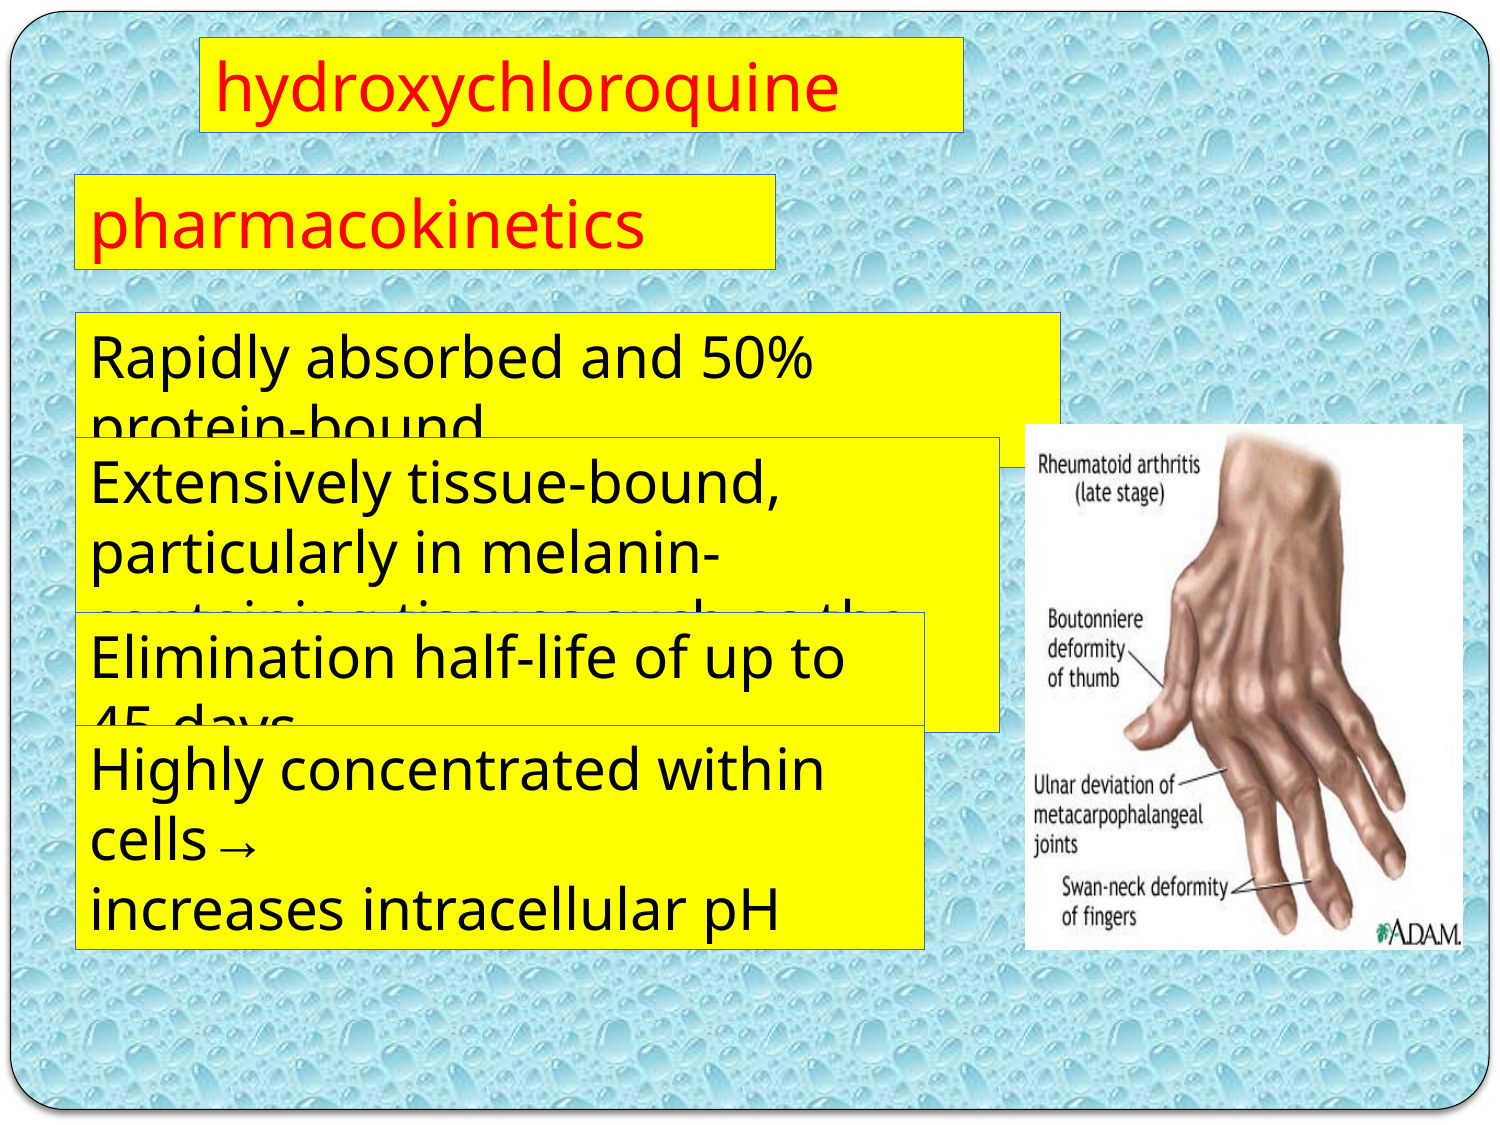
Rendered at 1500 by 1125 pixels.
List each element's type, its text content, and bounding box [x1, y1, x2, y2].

text_box pharmacokinetics [74, 174, 776, 270]
text_box Extensively tissue-bound, particularly in melanin-containing tissues such as the eyes [75, 437, 1000, 733]
text_box Elimination half-life of up to 45 days [75, 612, 925, 725]
text_box hydroxychloroquine [199, 37, 964, 133]
picture [12, 12, 1488, 1108]
text_box Rapidly absorbed and 50% protein-bound [75, 312, 1061, 468]
text_box Highly concentrated within cells→ increases intracellular pH [75, 725, 925, 950]
